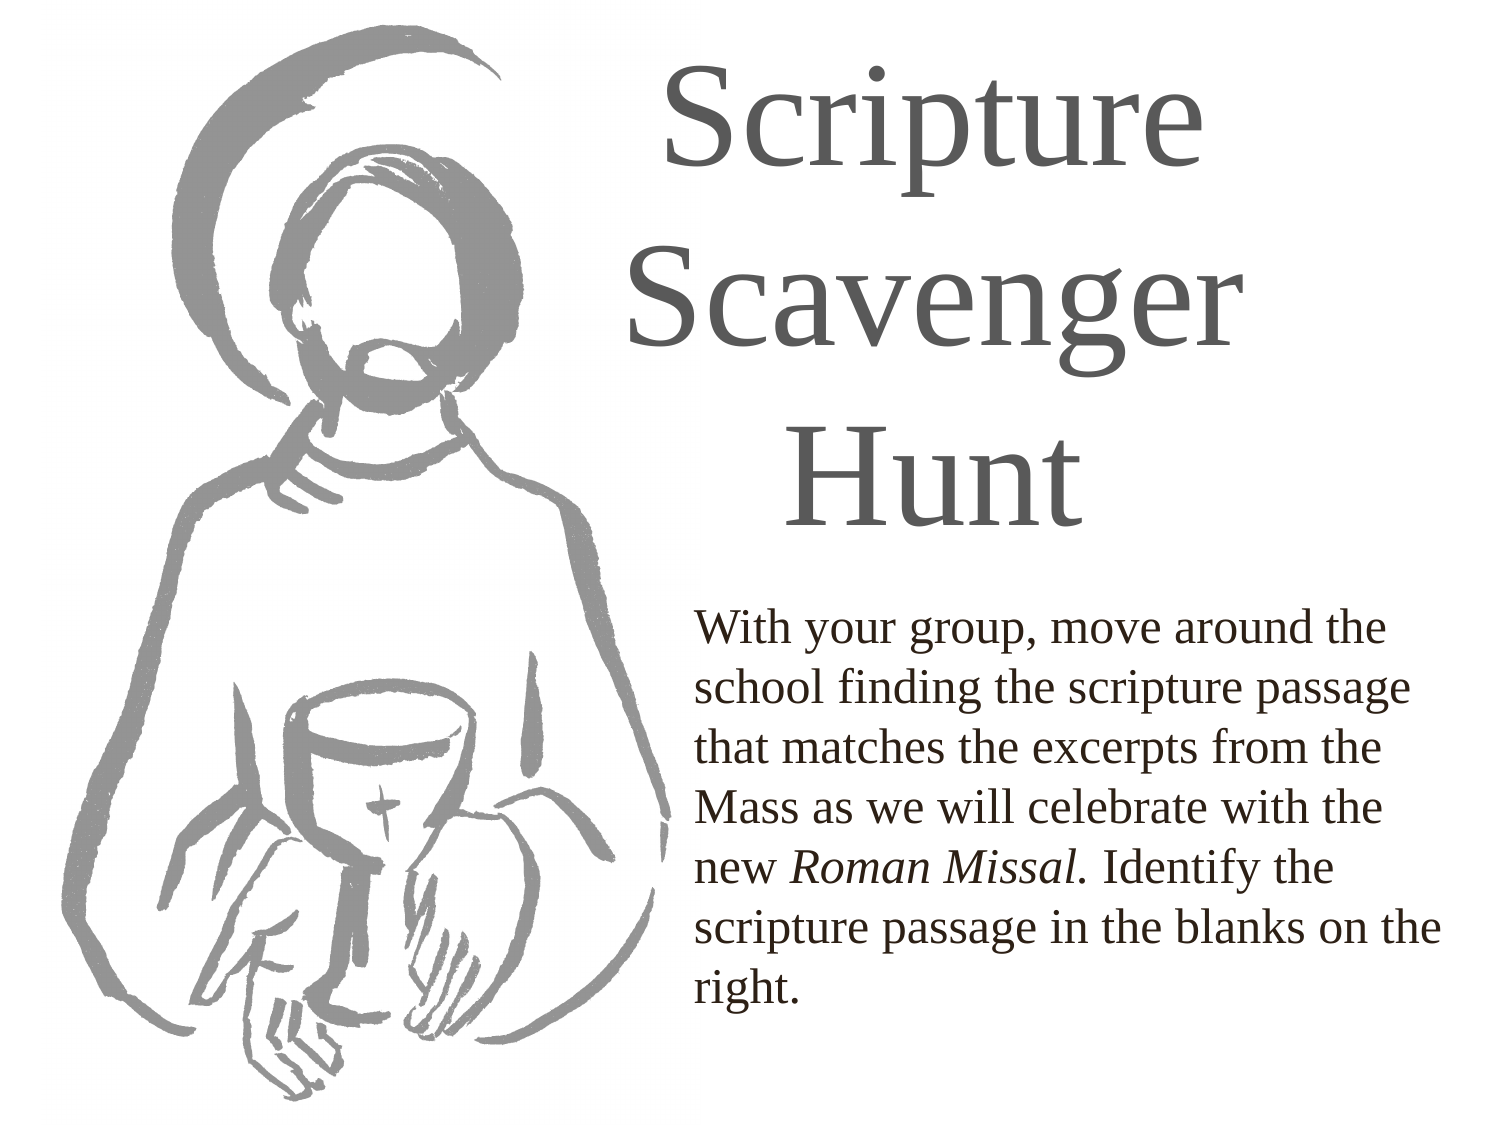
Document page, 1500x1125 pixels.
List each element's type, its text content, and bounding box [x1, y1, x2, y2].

title Scripture Scavenger Hunt [584, 103, 1282, 468]
picture [41, 0, 701, 1125]
text_box With your group, move around the school finding the scripture passage that matches the excerpts from the Mass as we will celebrate with the new Roman Missal. Identify the scripture passage in the blanks on the right. [679, 586, 1459, 1021]
